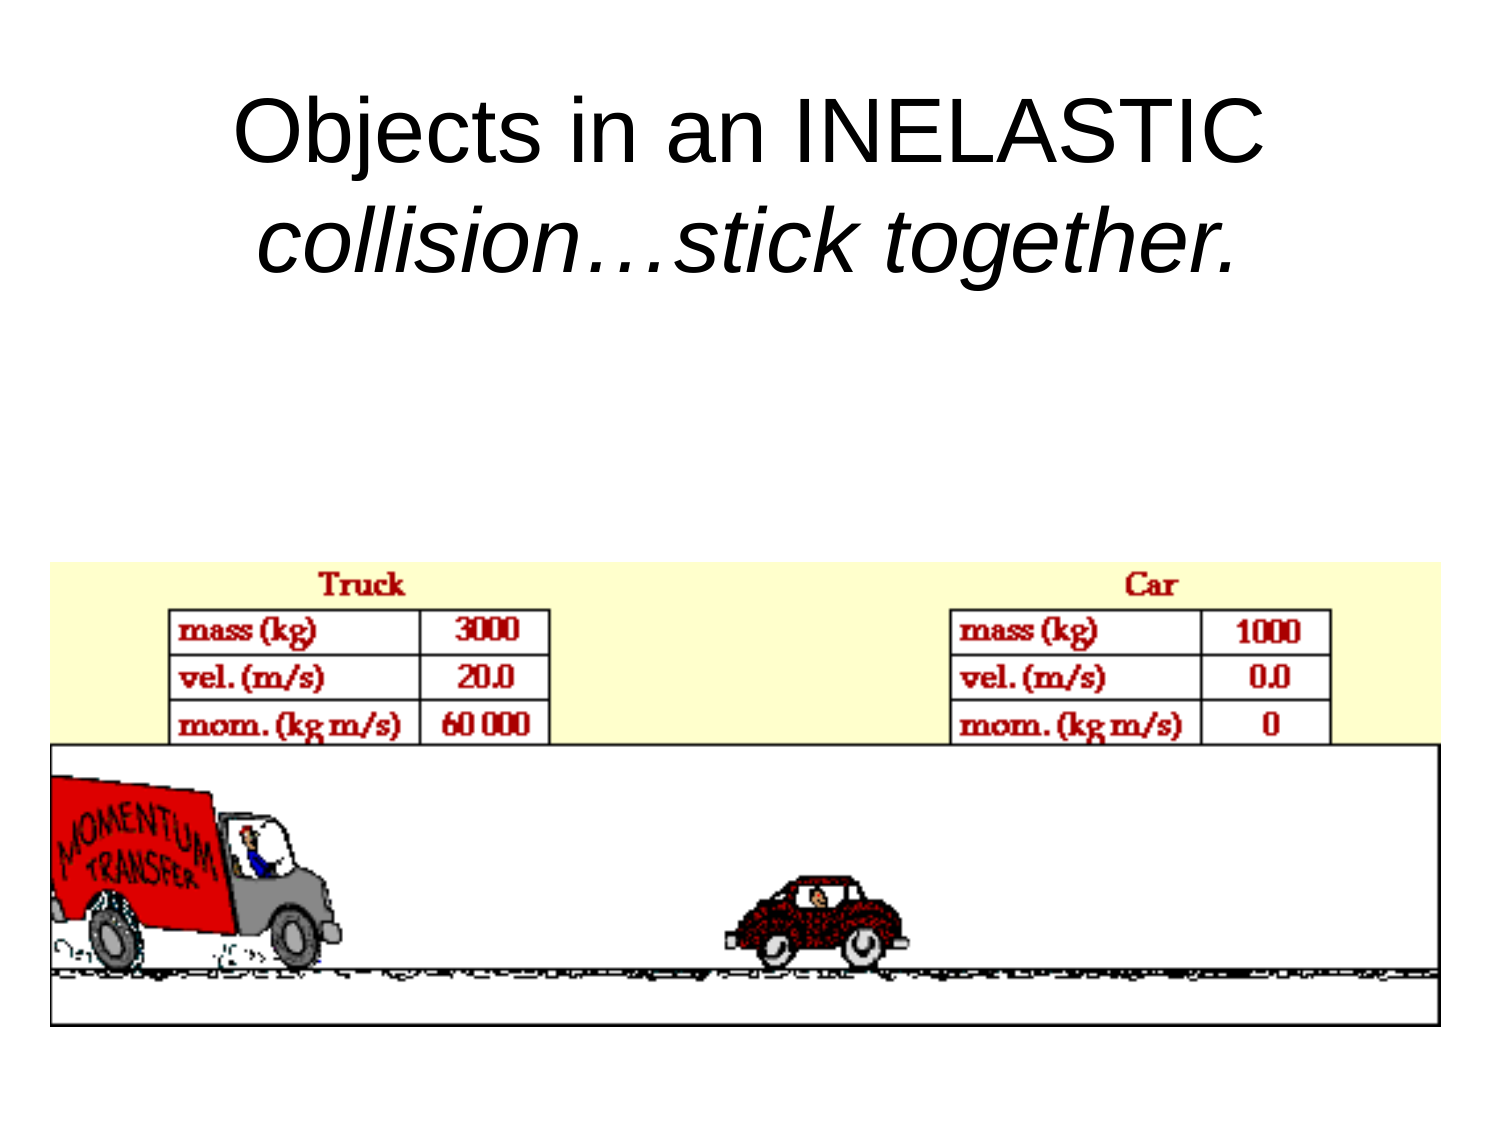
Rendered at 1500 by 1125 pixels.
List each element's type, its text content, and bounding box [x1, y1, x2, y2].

title Objects in an INELASTIC collision…stick together. [74, 87, 1426, 276]
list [49, 562, 1441, 1028]
